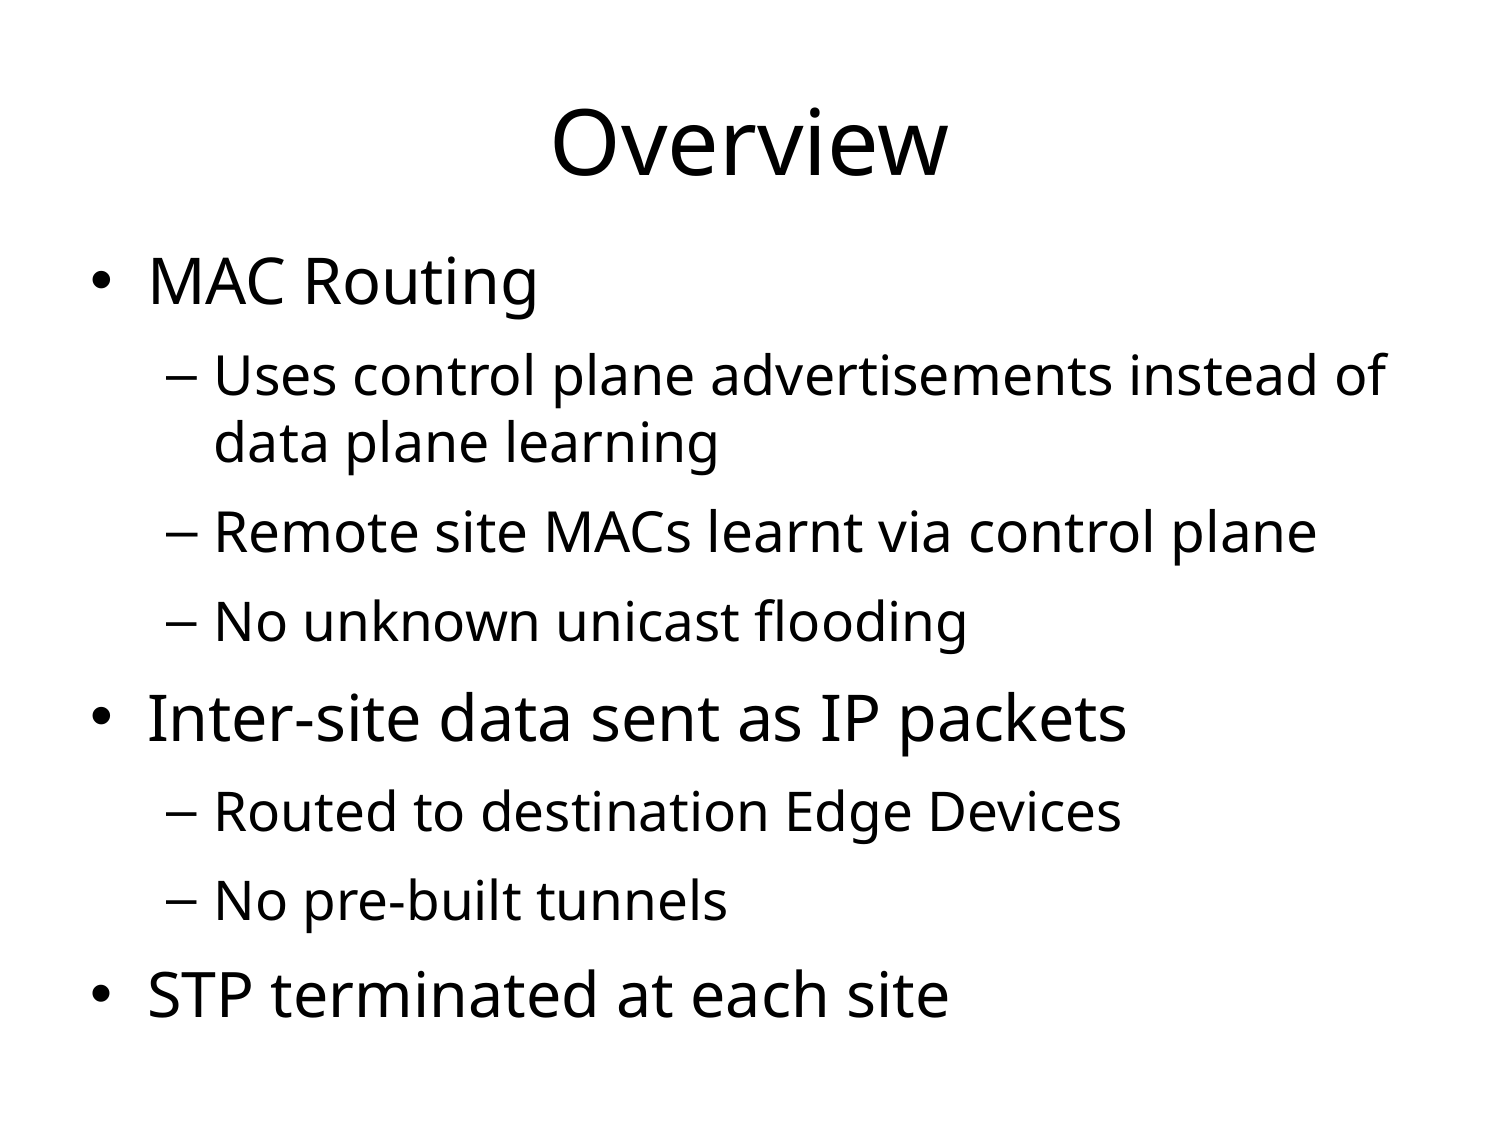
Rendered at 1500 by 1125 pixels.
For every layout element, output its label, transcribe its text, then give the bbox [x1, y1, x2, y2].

title Overview [75, 45, 1425, 232]
list MAC Routing Uses control plane advertisements instead of data plane learning Remote site MACs learnt via control plane No unknown unicast flooding Inter-site data sent as IP packets Routed to destination Edge Devices No pre-built tunnels STP terminated at each site [75, 232, 1425, 1038]
